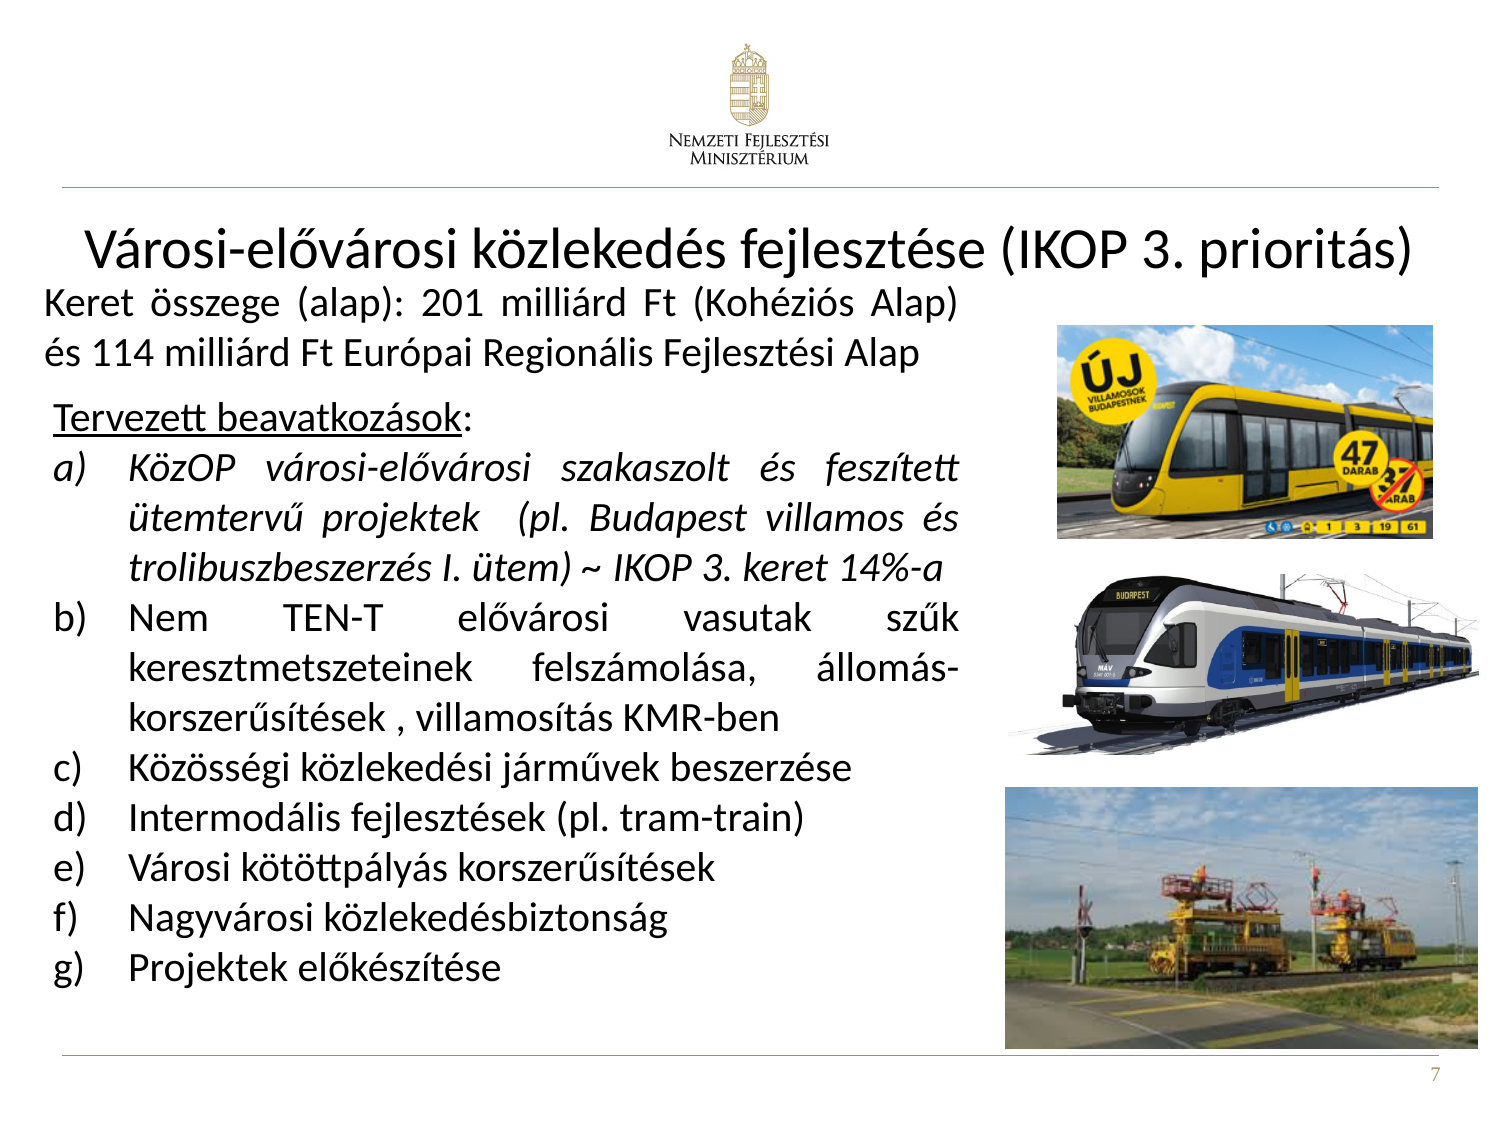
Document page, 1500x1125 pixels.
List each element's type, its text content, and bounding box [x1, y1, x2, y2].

picture [0, 284, 1500, 1123]
text_box Tervezett beavatkozások: KözOP városi-elővárosi szakaszolt és feszített ütemtervű projektek (pl. Budapest villamos és trolibuszbeszerzés I. ütem) ~ IKOP 3. keret 14%-a Nem TEN-T elővárosi vasutak szűk keresztmetszeteinek felszámolása, állomás-korszerűsítések , villamosítás KMR-ben Közösségi közlekedési járművek beszerzése Intermodális fejlesztések (pl. tram-train) Városi kötöttpályás korszerűsítések Nagyvárosi közlekedésbiztonság Projektek előkészítése [38, 382, 975, 998]
picture [0, 2, 1500, 196]
text_box Keret összege (alap): 201 milliárd Ft (Kohéziós Alap) és 114 milliárd Ft Európai Regionális Fejlesztési Alap [29, 267, 975, 383]
list Városi-elővárosi közlekedés fejlesztése (IKOP 3. prioritás) [0, 196, 1500, 284]
